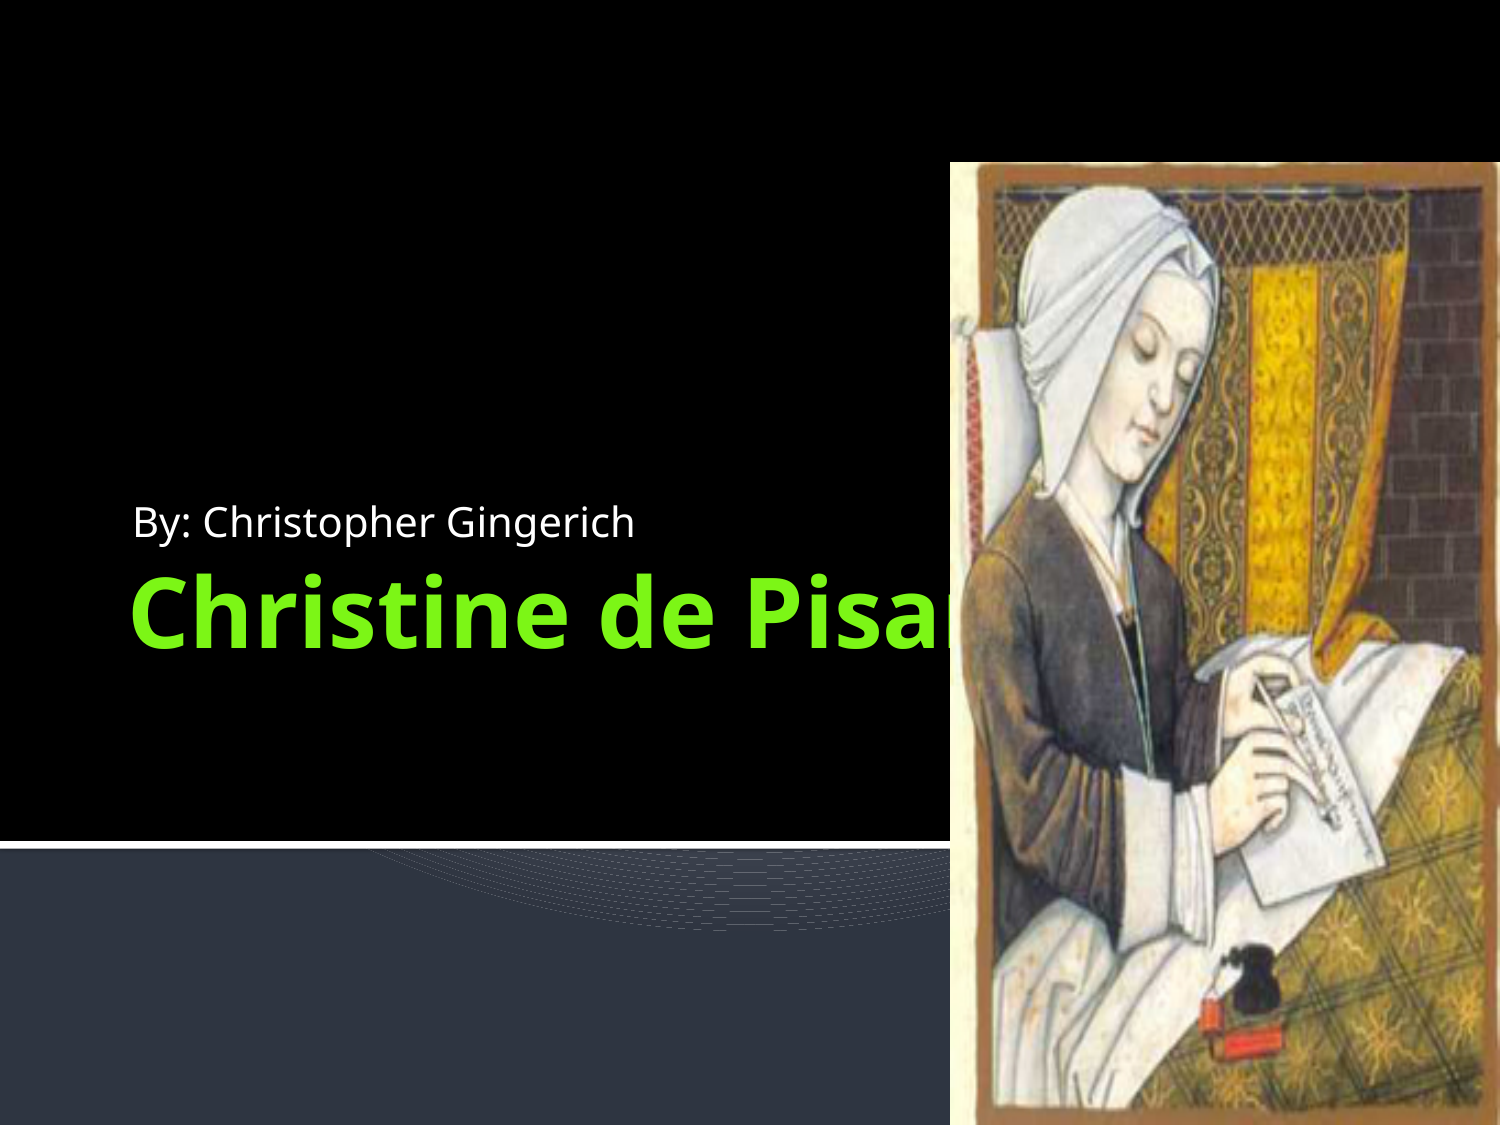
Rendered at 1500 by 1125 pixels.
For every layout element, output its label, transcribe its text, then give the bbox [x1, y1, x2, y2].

title Christine de Pisan [112, 550, 944, 825]
picture [949, 162, 1500, 1125]
subtitle By: Christopher Gingerich [112, 299, 944, 546]
